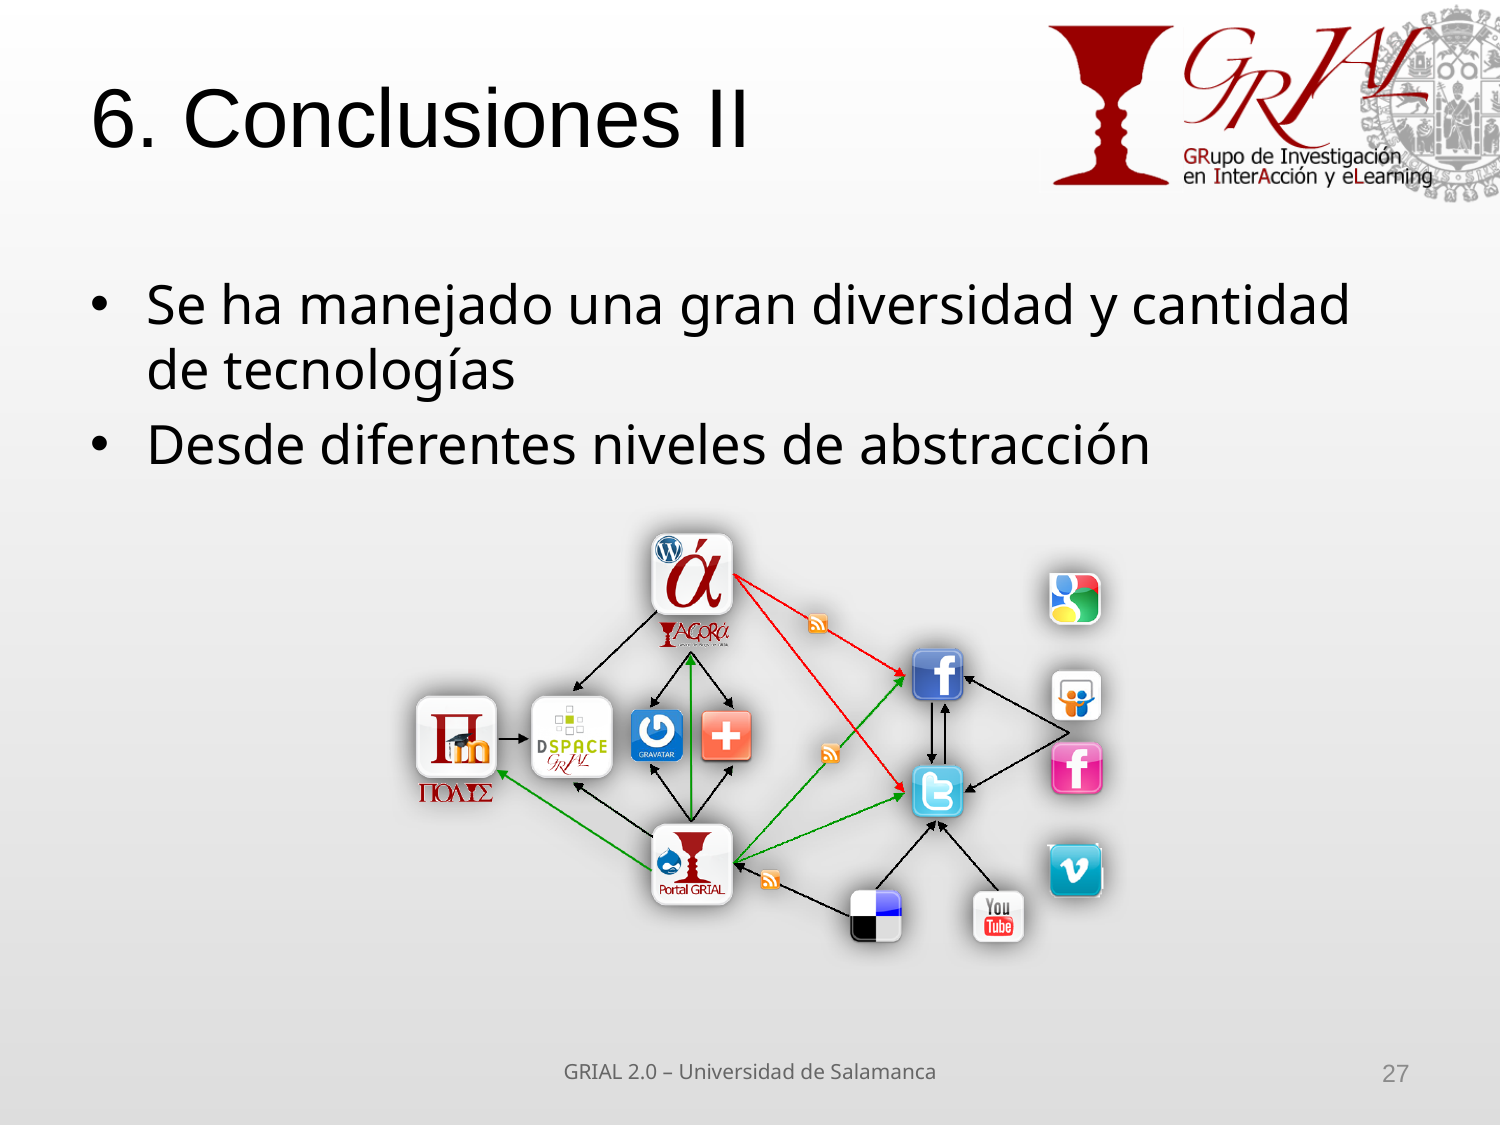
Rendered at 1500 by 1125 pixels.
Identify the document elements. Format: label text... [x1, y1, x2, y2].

picture [1039, 0, 1500, 209]
slide_number 27 [1074, 1042, 1425, 1103]
list Se ha manejado una gran diversidad y cantidad de tecnologías Desde diferentes niveles de abstracción [75, 262, 1425, 1005]
picture [413, 524, 1113, 945]
title 6. Conclusiones II [75, 20, 1040, 209]
footer GRIAL 2.0 – Universidad de Salamanca [512, 1042, 988, 1103]
